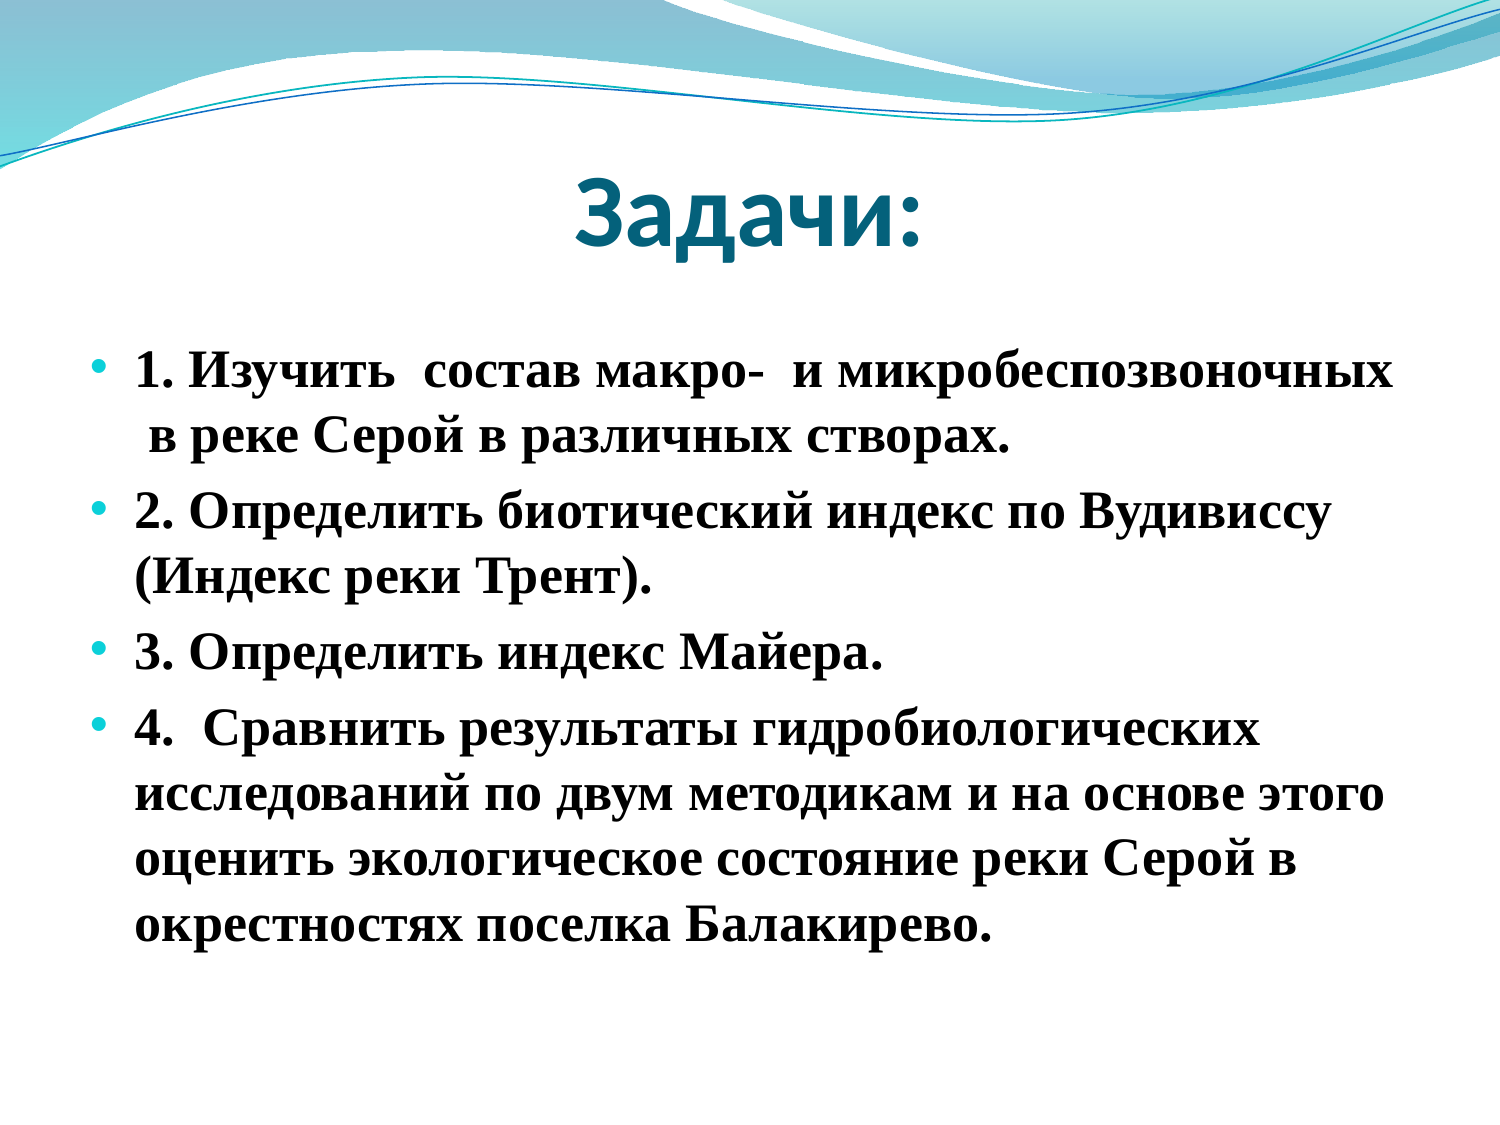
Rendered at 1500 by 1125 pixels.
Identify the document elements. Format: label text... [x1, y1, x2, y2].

title Задачи: [75, 115, 1425, 268]
list 1. Изучить состав макро- и микробеспозвоночных в реке Серой в различных створах. 2. Определить биотический индекс по Вудивиссу (Индекс реки Трент). 3. Определить индекс Майера. 4. Сравнить результаты гидробиологических исследований по двум методикам и на основе этого оценить экологическое состояние реки Серой в окрестностях поселка Балакирево. [75, 326, 1425, 1038]
